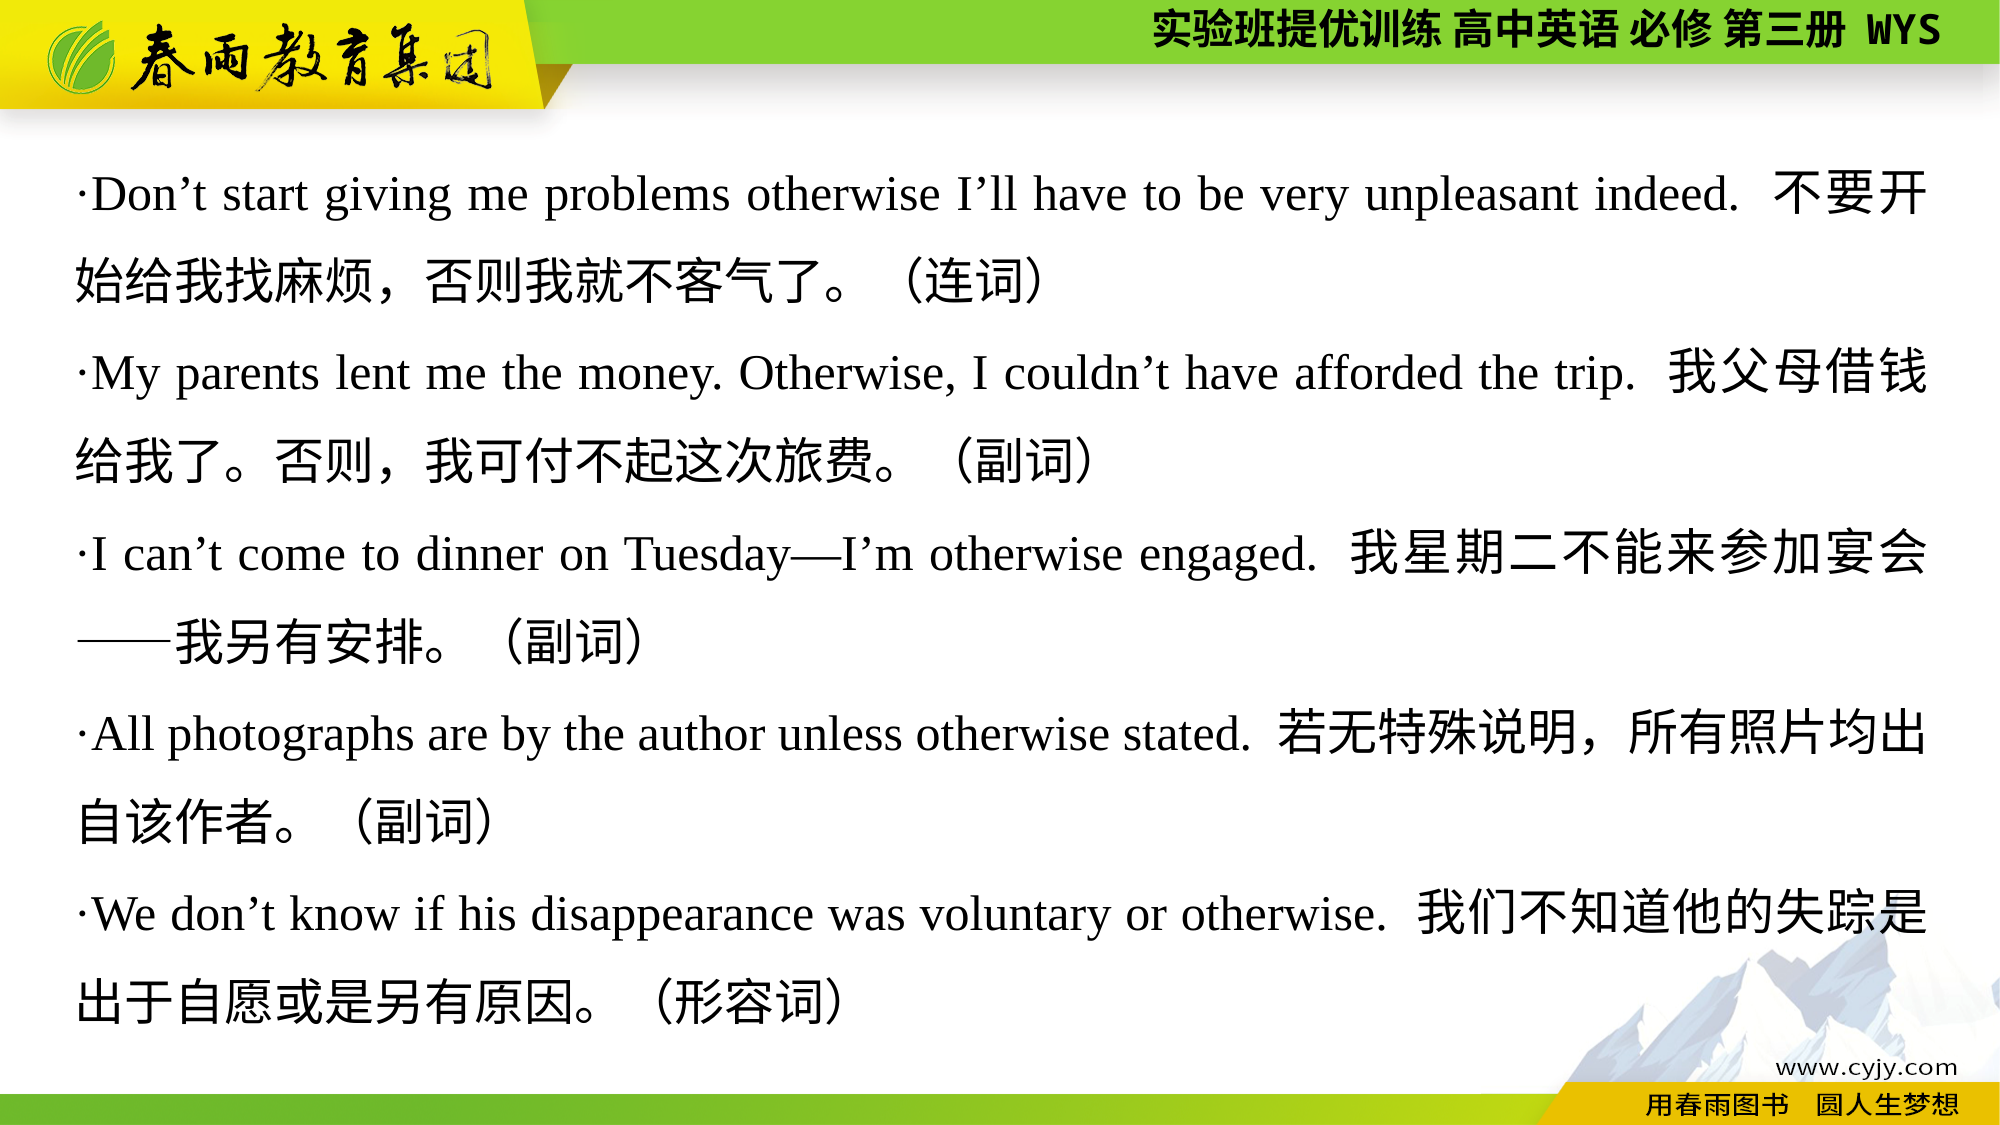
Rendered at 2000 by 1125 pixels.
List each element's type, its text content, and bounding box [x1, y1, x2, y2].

picture [0, 0, 2000, 1125]
list ·Don’t start giving me problems otherwise I’ll have to be very unpleasant indeed. 不要开始给我找麻烦，否则我就不客气了。（连词） ·My parents lent me the money. Otherwise, I couldn’t have afforded the trip. 我父母借钱给我了。否则，我可付不起这次旅费。（副词） ·I can’t come to dinner on Tuesday—I’m otherwise engaged. 我星期二不能来参加宴会——我另有安排。（副词） ·All photographs are by the author unless otherwise stated. 若无特殊说明，所有照片均出自该作者。（副词） ·We don’t know if his disappearance was voluntary or otherwise. 我们不知道他的失踪是出于自愿或是另有原因。（形容词） [59, 122, 1944, 1035]
